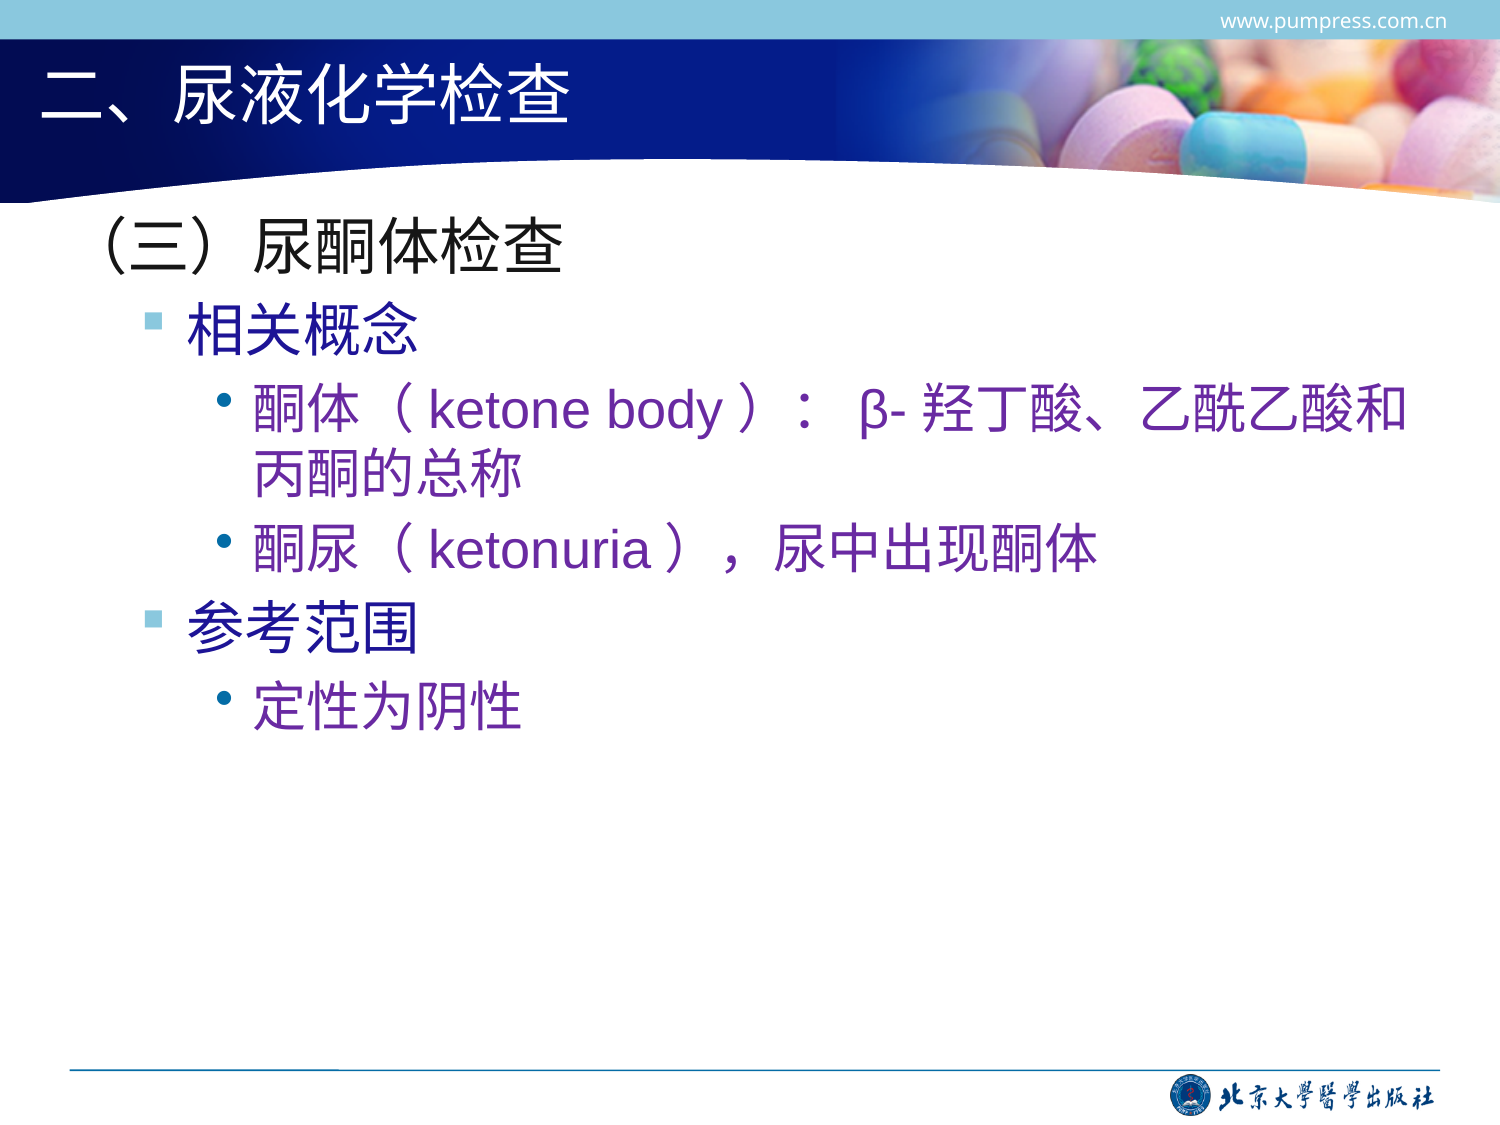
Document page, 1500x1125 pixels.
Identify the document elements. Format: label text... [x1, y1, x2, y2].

slide_number www.pumpress.com.cn [1024, 0, 1463, 38]
picture [1170, 1074, 1436, 1118]
picture [0, 40, 1500, 203]
list （三）尿酮体检查 相关概念 酮体（ketone body）：β-羟丁酸、乙酰乙酸和丙酮的总称 酮尿（ketonuria），尿中出现酮体 参考范围 定性为阴性 [49, 198, 1463, 1026]
title 二、尿液化学检查 [23, 46, 1349, 140]
